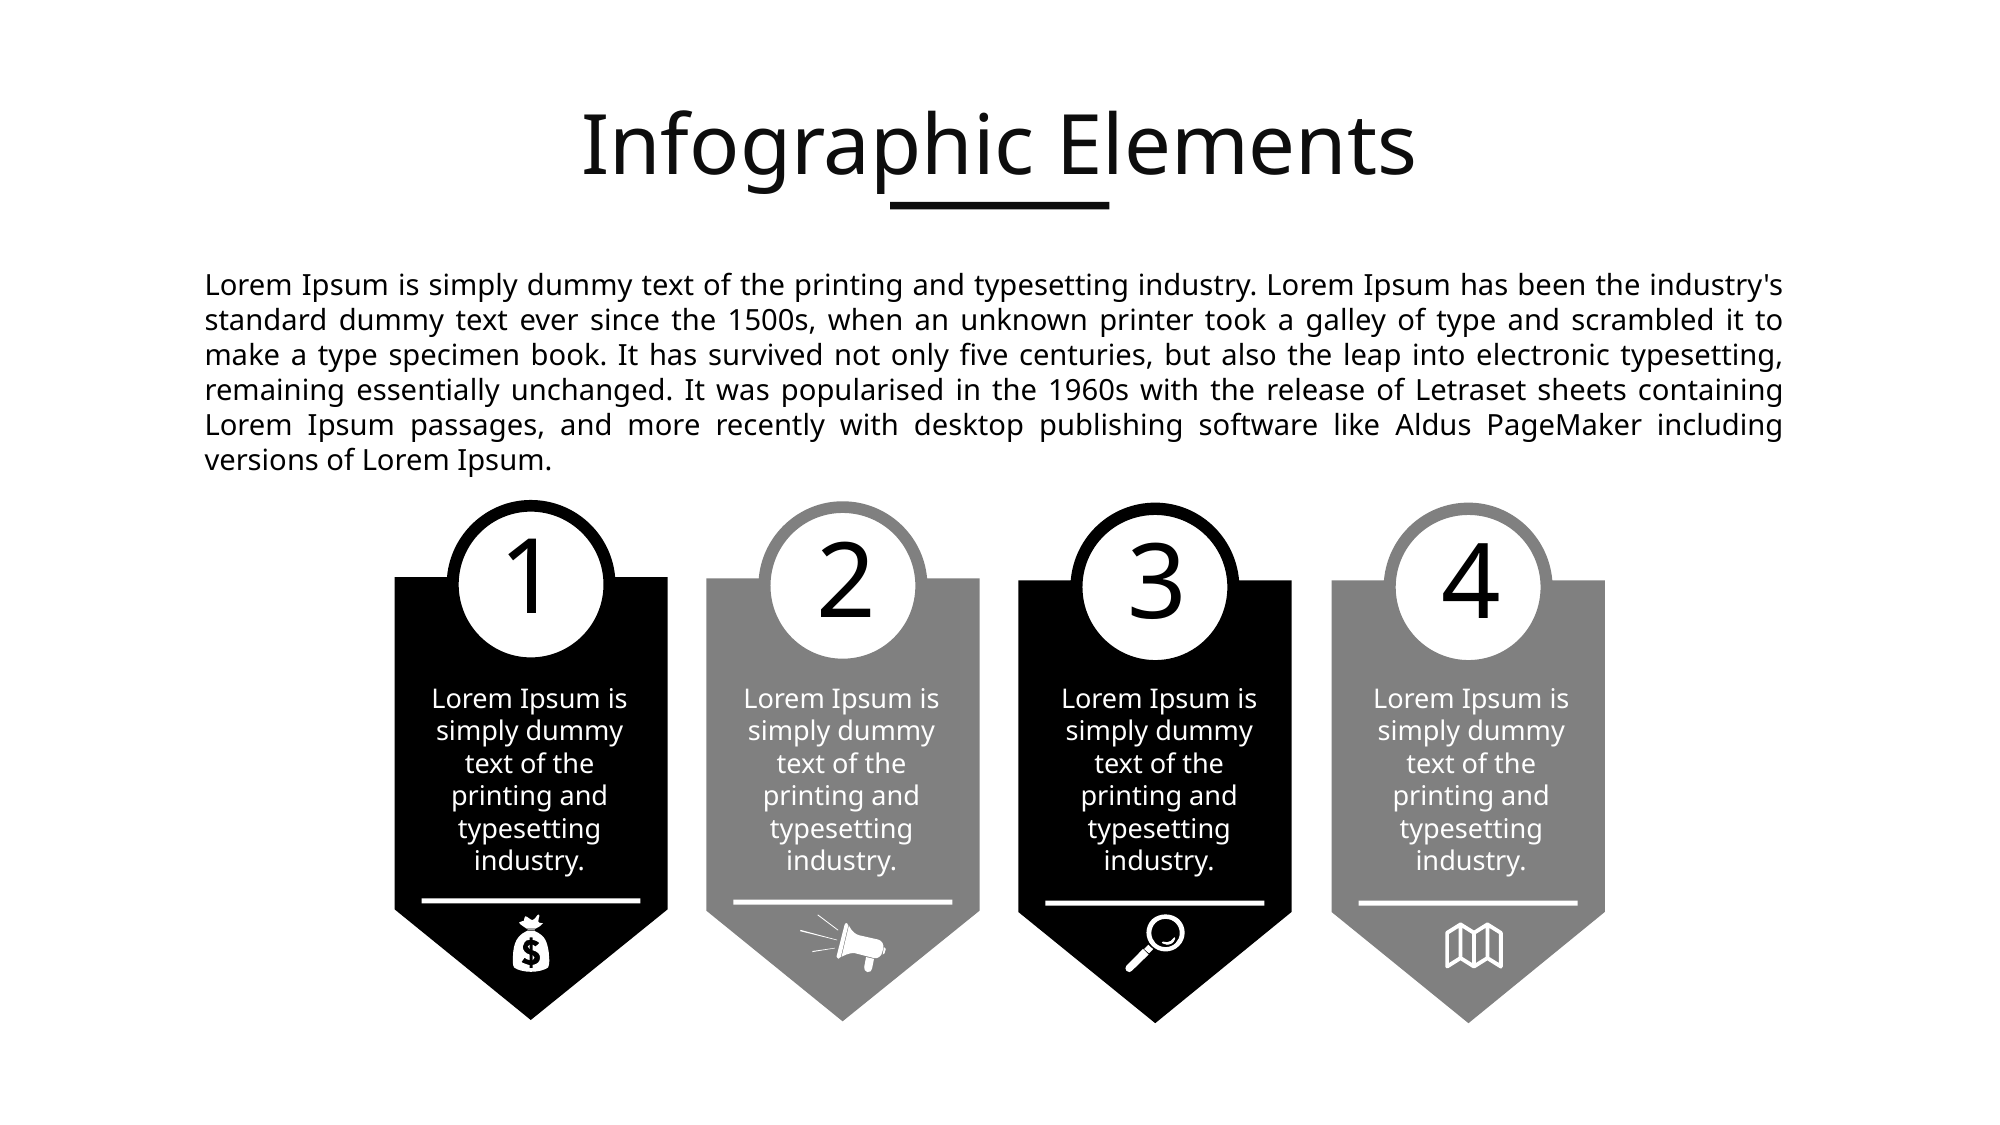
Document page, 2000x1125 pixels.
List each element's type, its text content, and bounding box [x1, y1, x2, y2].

text_box [1045, 900, 1265, 906]
text_box [1445, 922, 1503, 969]
text_box 2 [816, 513, 877, 639]
text_box 3 [1128, 514, 1188, 640]
text_box [842, 925, 884, 959]
text_box Lorem Ipsum is simply dummy text of the printing and typesetting industry. [1371, 681, 1571, 877]
text_box [1018, 502, 1292, 1024]
text_box [1144, 944, 1154, 954]
text_box [836, 923, 849, 959]
text_box Lorem Ipsum is simply dummy text of the printing and typesetting industry. [429, 681, 630, 877]
text_box Lorem Ipsum is simply dummy text of the printing and typesetting industry. Lorem Ipsum has been the industry's standard dummy text ever since the 1500s, when an unknown printer took a galley of type and scrambled it to make a type specimen book. It has survived not only five centuries, but also the leap into electronic typesetting, remaining essentially unchanged. It was popularised in the 1960s with the release of Letraset sheets containing Lorem Ipsum passages, and more recently with desktop publishing software like Aldus PageMaker including versions of Lorem Ipsum. [189, 259, 1800, 488]
text_box [421, 898, 641, 904]
text_box Lorem Ipsum is simply dummy text of the printing and typesetting industry. [1059, 681, 1259, 877]
text_box [519, 914, 544, 929]
text_box [1331, 502, 1605, 1024]
text_box [864, 957, 874, 973]
text_box [1125, 948, 1149, 973]
text_box [512, 931, 550, 972]
text_box 1 [499, 509, 560, 635]
text_box 4 [1441, 514, 1502, 640]
text_box [733, 899, 953, 905]
text_box [1146, 914, 1185, 952]
text_box Infographic Elements [0, 96, 2000, 187]
text_box [888, 200, 1111, 211]
text_box [1161, 937, 1176, 945]
text_box Lorem Ipsum is simply dummy text of the printing and typesetting industry. [741, 681, 942, 877]
text_box [1358, 900, 1578, 906]
text_box [394, 499, 668, 1021]
text_box [706, 501, 980, 1022]
